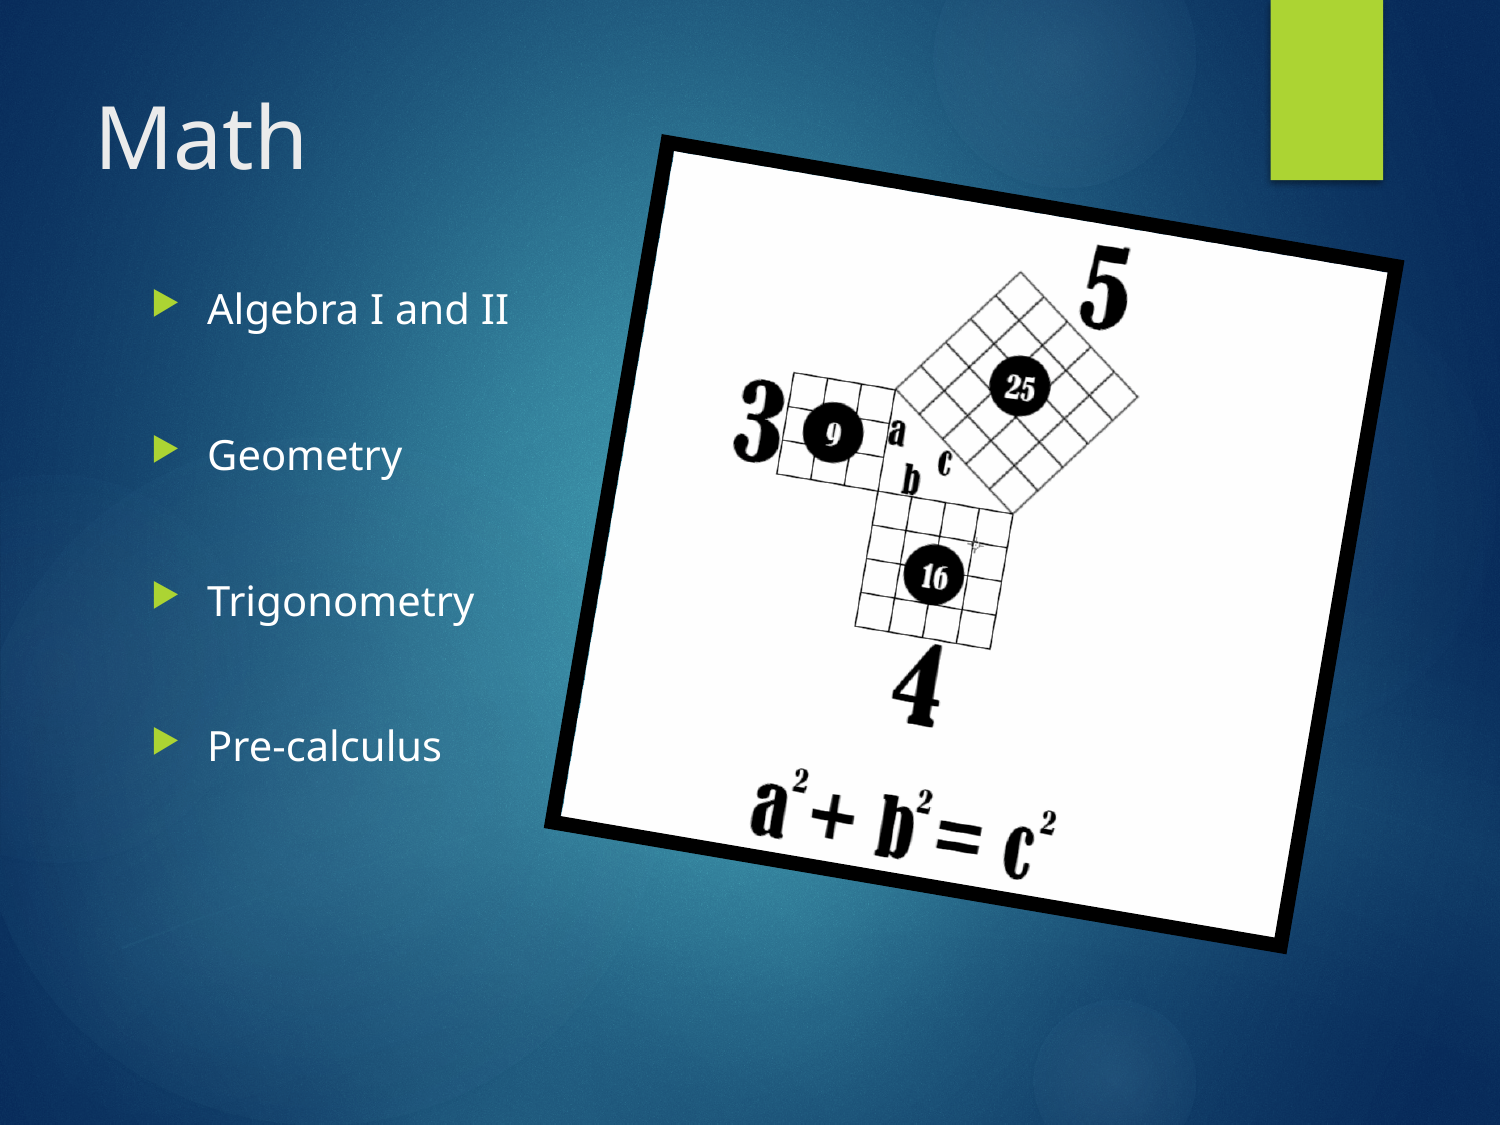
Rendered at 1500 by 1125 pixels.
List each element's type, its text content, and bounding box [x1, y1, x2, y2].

list Algebra I and II Geometry Trigonometry Pre-calculus [135, 200, 650, 889]
picture [562, 152, 1387, 937]
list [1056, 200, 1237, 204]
title Math [79, 74, 1237, 304]
